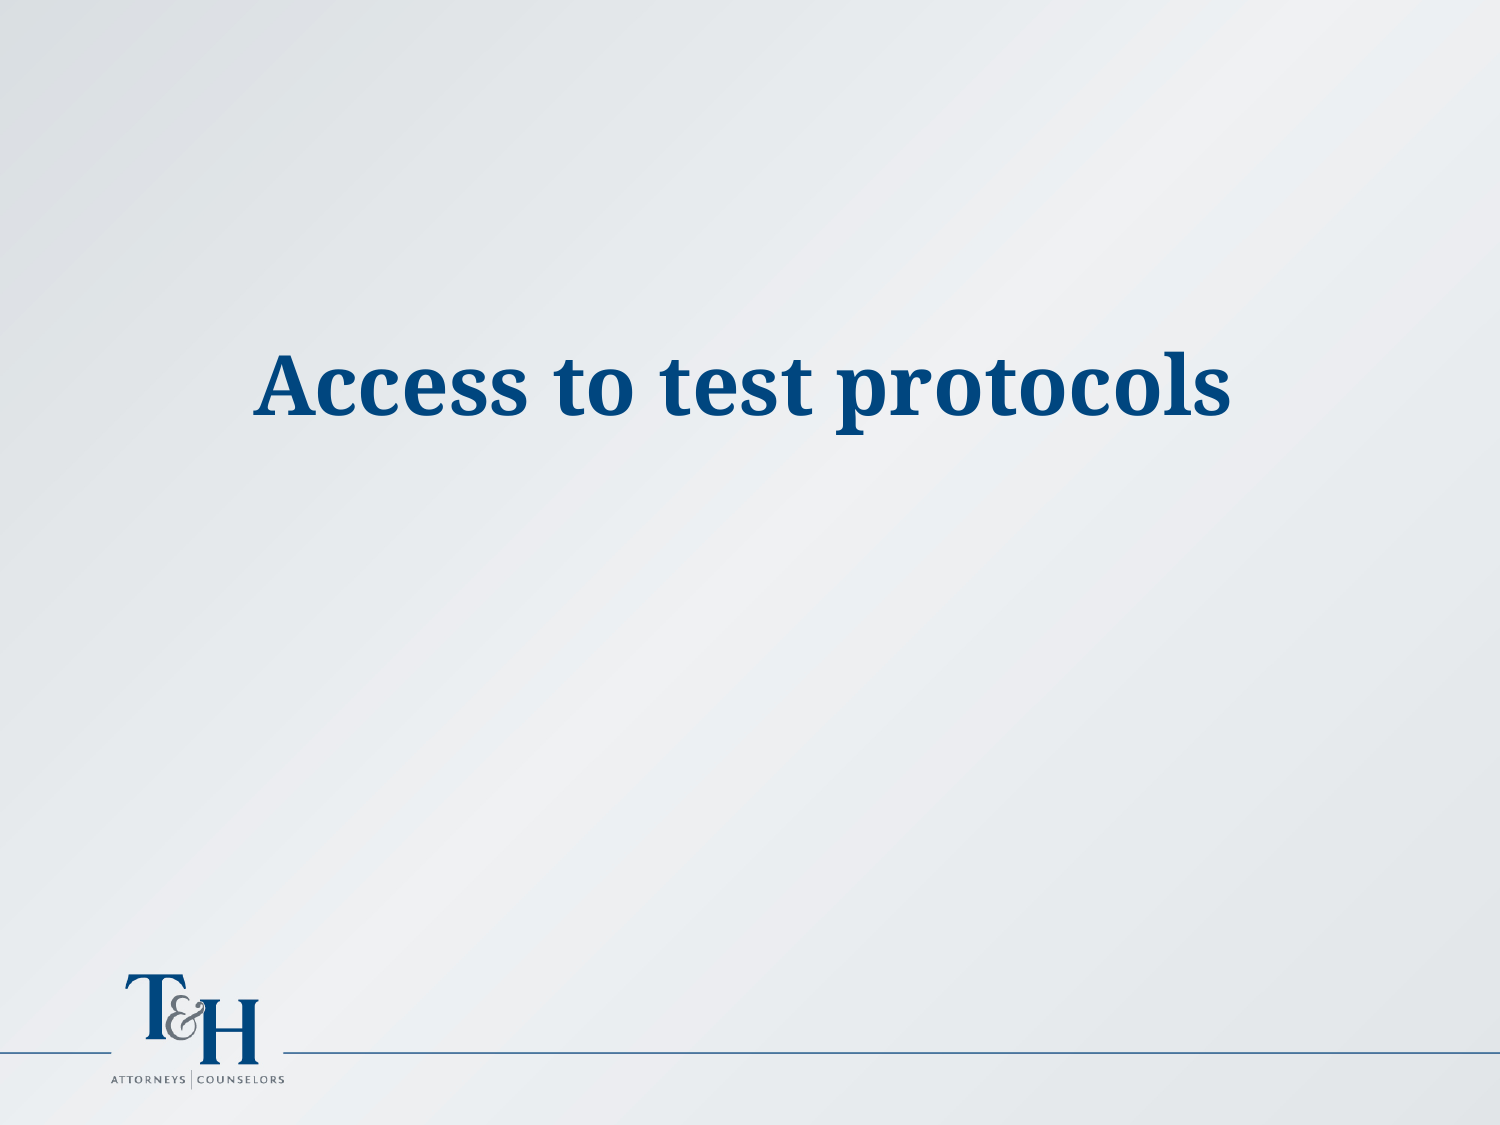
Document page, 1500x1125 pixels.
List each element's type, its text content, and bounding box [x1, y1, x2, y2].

list Access to test protocols [137, 324, 1351, 626]
picture [0, 0, 1500, 1125]
